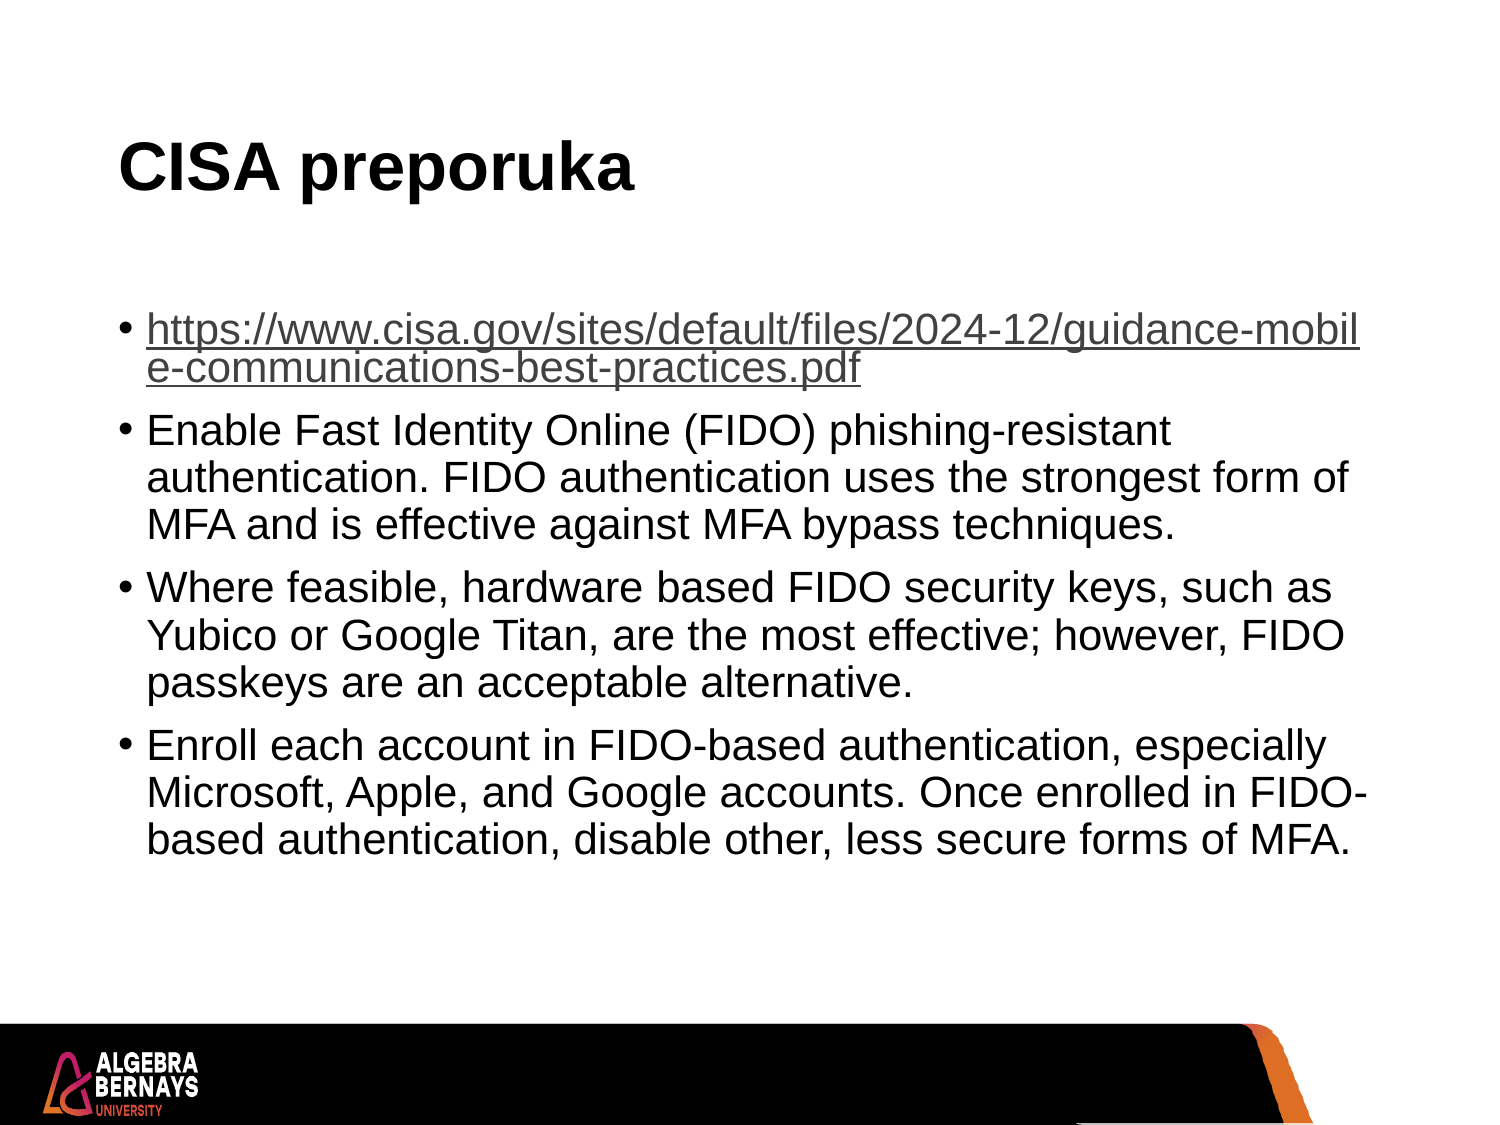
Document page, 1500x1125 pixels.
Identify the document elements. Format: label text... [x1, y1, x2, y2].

title CISA preporuka [103, 59, 1397, 278]
list https://www.cisa.gov/sites/default/files/2024-12/guidance-mobile-communications-best-practices.pdf Enable Fast Identity Online (FIDO) phishing-resistant authentication. FIDO authentication uses the strongest form of MFA and is effective against MFA bypass techniques. Where feasible, hardware based FIDO security keys, such as Yubico or Google Titan, are the most effective; however, FIDO passkeys are an acceptable alternative. Enroll each account in FIDO-based authentication, especially Microsoft, Apple, and Google accounts. Once enrolled in FIDO-based authentication, disable other, less secure forms of MFA. [103, 299, 1397, 1014]
picture [0, 1023, 1468, 1125]
